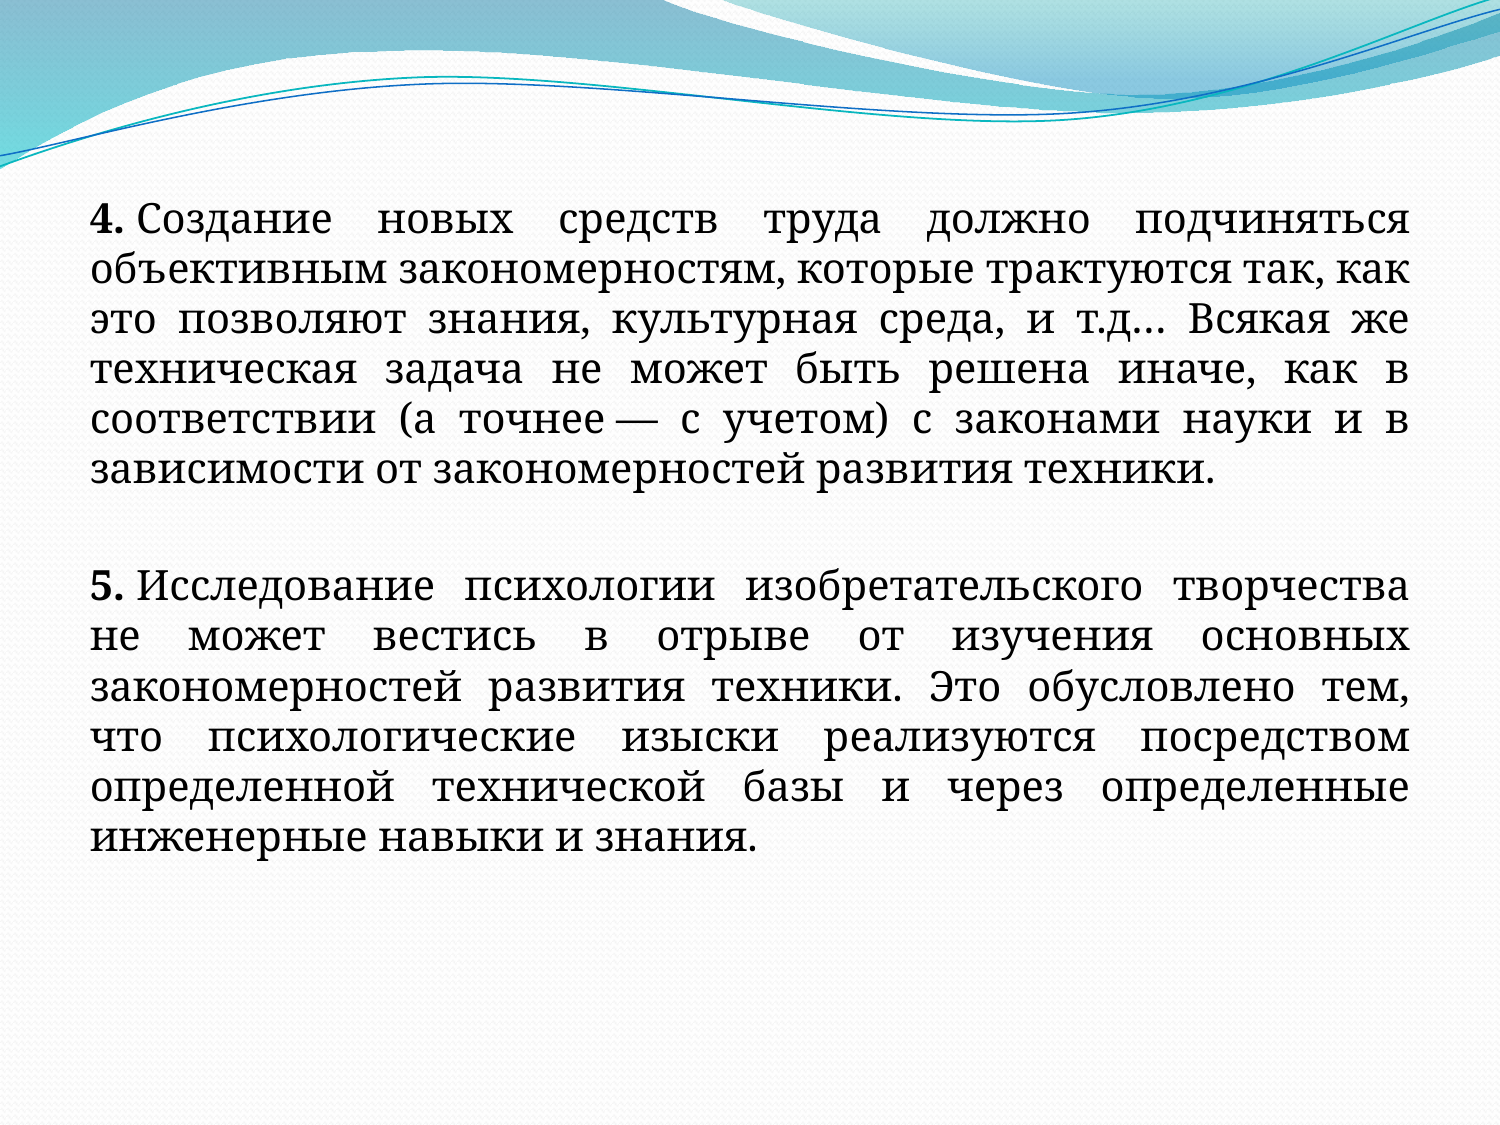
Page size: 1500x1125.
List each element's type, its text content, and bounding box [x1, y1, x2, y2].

list 4. Создание новых средств труда должно подчиняться объективным закономерностям, которые трактуются так, как это позволяют знания, культурная среда, и т.д… Всякая же техническая задача не может быть решена иначе, как в соответствии (а точнее — с учетом) с законами науки и в зависимости от закономерностей развития техники. 5. Исследование психологии изобретательского творчества не может вестись в отрыве от изучения основных закономерностей развития техники. Это обусловлено тем, что психологические изыски реализуются посредством определенной технической базы и через определенные инженерные навыки и знания. [75, 184, 1425, 1063]
